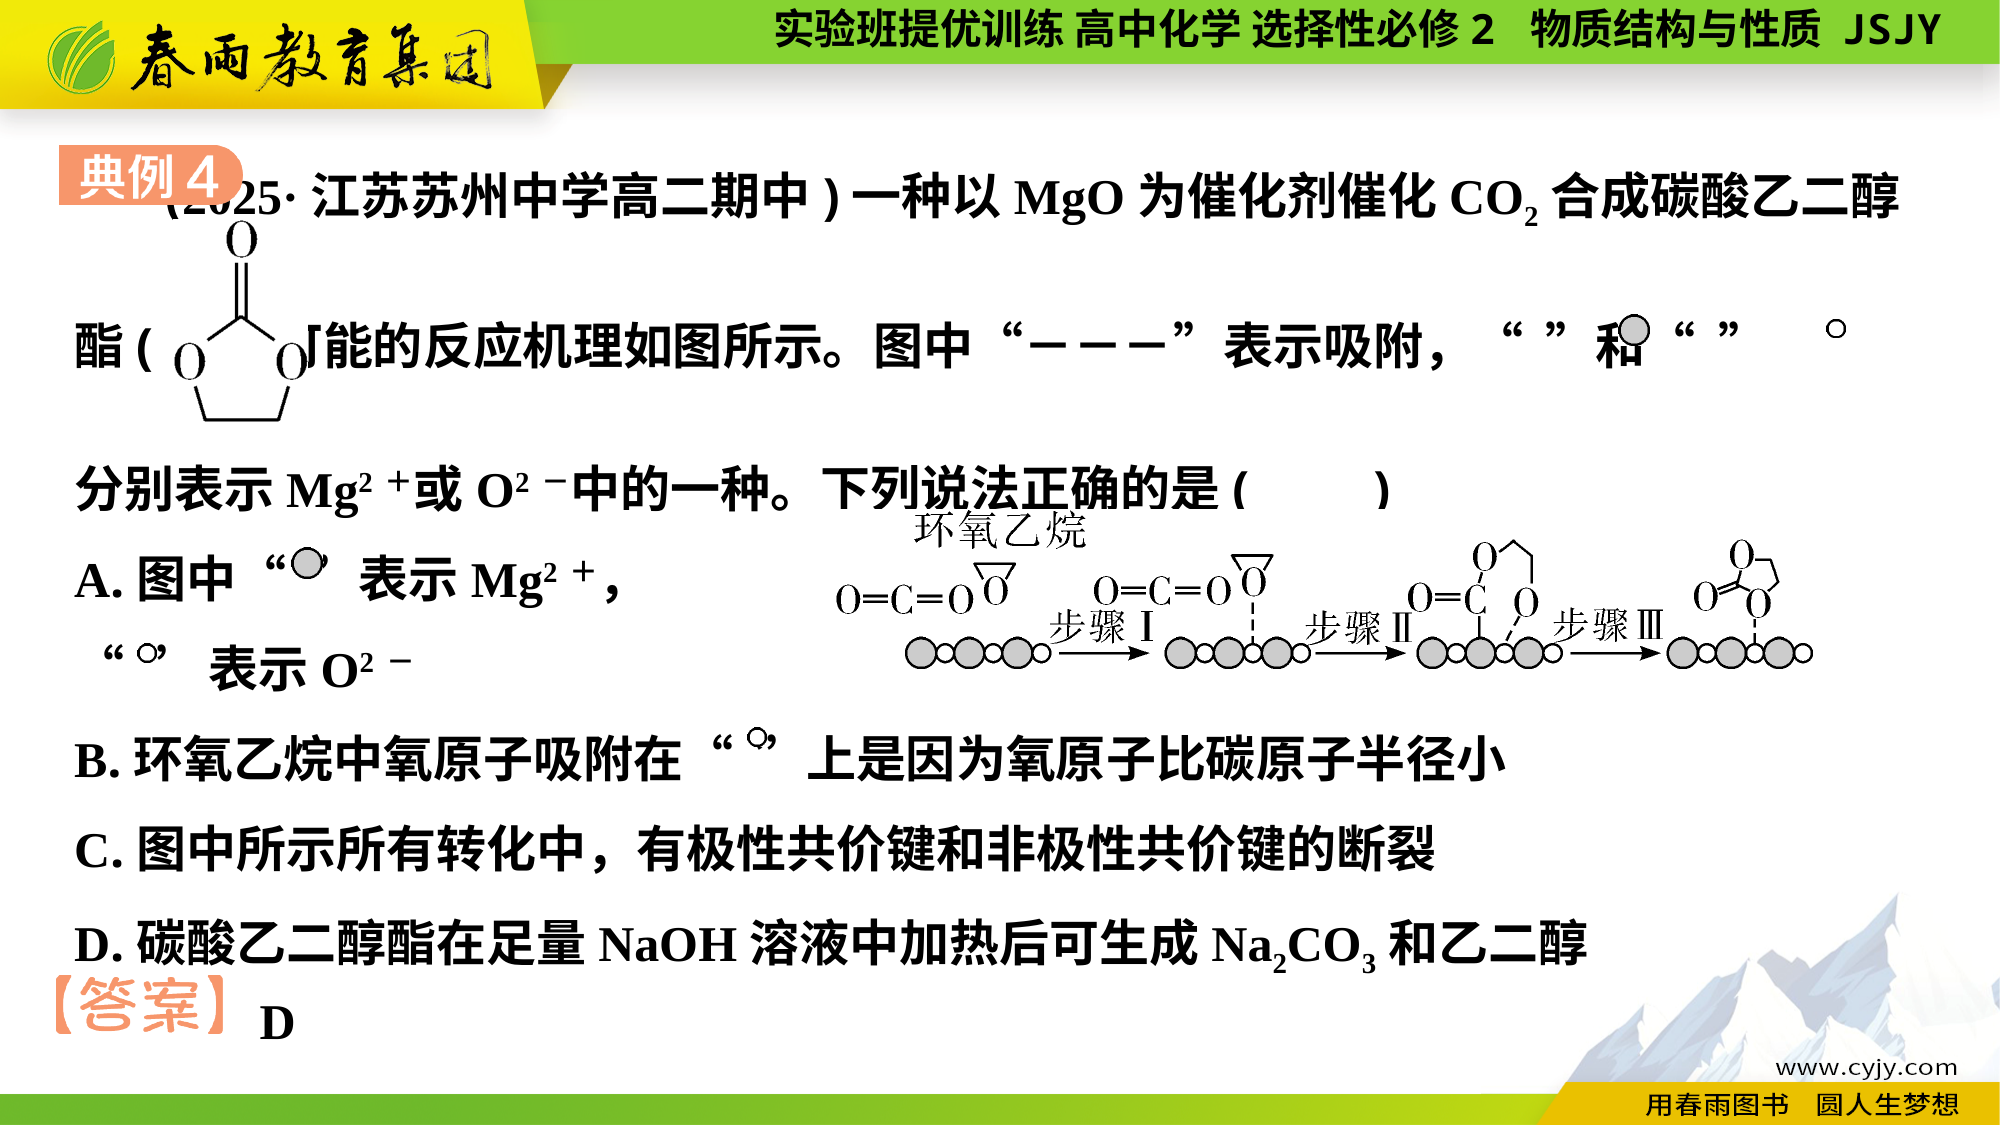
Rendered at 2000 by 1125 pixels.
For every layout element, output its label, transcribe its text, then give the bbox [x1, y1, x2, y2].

list (2025·江苏苏州中学高二期中)一种以MgO为催化剂催化CO2合成碳酸乙二醇 酯( )可能的反应机理如图所示。图中“－－－”表示吸附，“ ”和“ ” 分别表示Mg2＋或O2－中的一种。下列说法正确的是( ) A.图中“ ”表示Mg2＋， “ ”表示O2－ B.环氧乙烷中氧原子吸附在“ ”上是因为氧原子比碳原子半径小 C.图中所示所有转化中，有极性共价键和非极性共价键的断裂 D.碳酸乙二醇酯在足量NaOH溶液中加热后可生成Na2CO3和乙二醇 [59, 122, 1944, 951]
picture [0, 0, 2000, 1125]
text_box D [56, 951, 1944, 1057]
